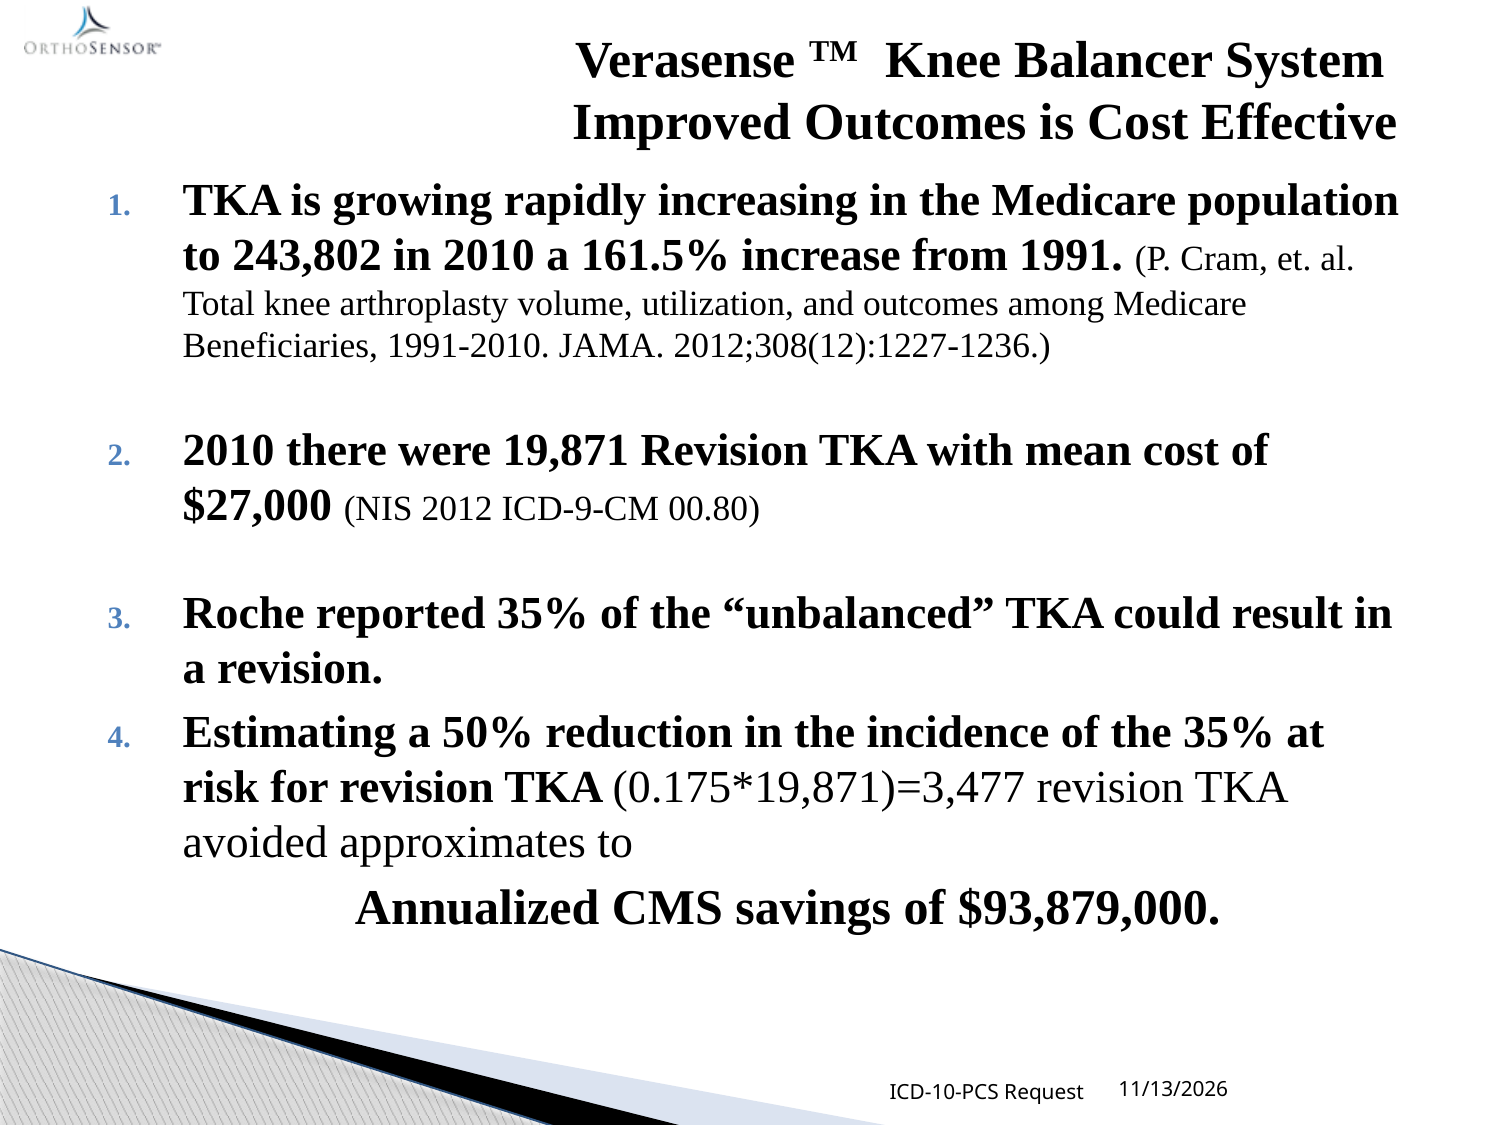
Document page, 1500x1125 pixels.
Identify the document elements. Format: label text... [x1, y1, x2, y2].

picture [24, 5, 163, 59]
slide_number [1105, 1051, 1419, 1112]
title Verasense TM Knee Balancer System Improved Outcomes is Cost Effective [150, 12, 1413, 163]
list TKA is growing rapidly increasing in the Medicare population to 243,802 in 2010 a 161.5% increase from 1991. (P. Cram, et. al. Total knee arthroplasty volume, utilization, and outcomes among Medicare Beneficiaries, 1991-2010. JAMA. 2012;308(12):1227-1236.) 2010 there were 19,871 Revision TKA with mean cost of $27,000 (NIS 2012 ICD-9-CM 00.80) Roche reported 35% of the “unbalanced” TKA could result in a revision. Estimating a 50% reduction in the incidence of the 35% at risk for revision TKA (0.175*19,871)=3,477 revision TKA avoided approximates to Annualized CMS savings of $93,879,000. [75, 162, 1425, 986]
footer ICD-10-PCS Request [718, 1051, 1105, 1112]
